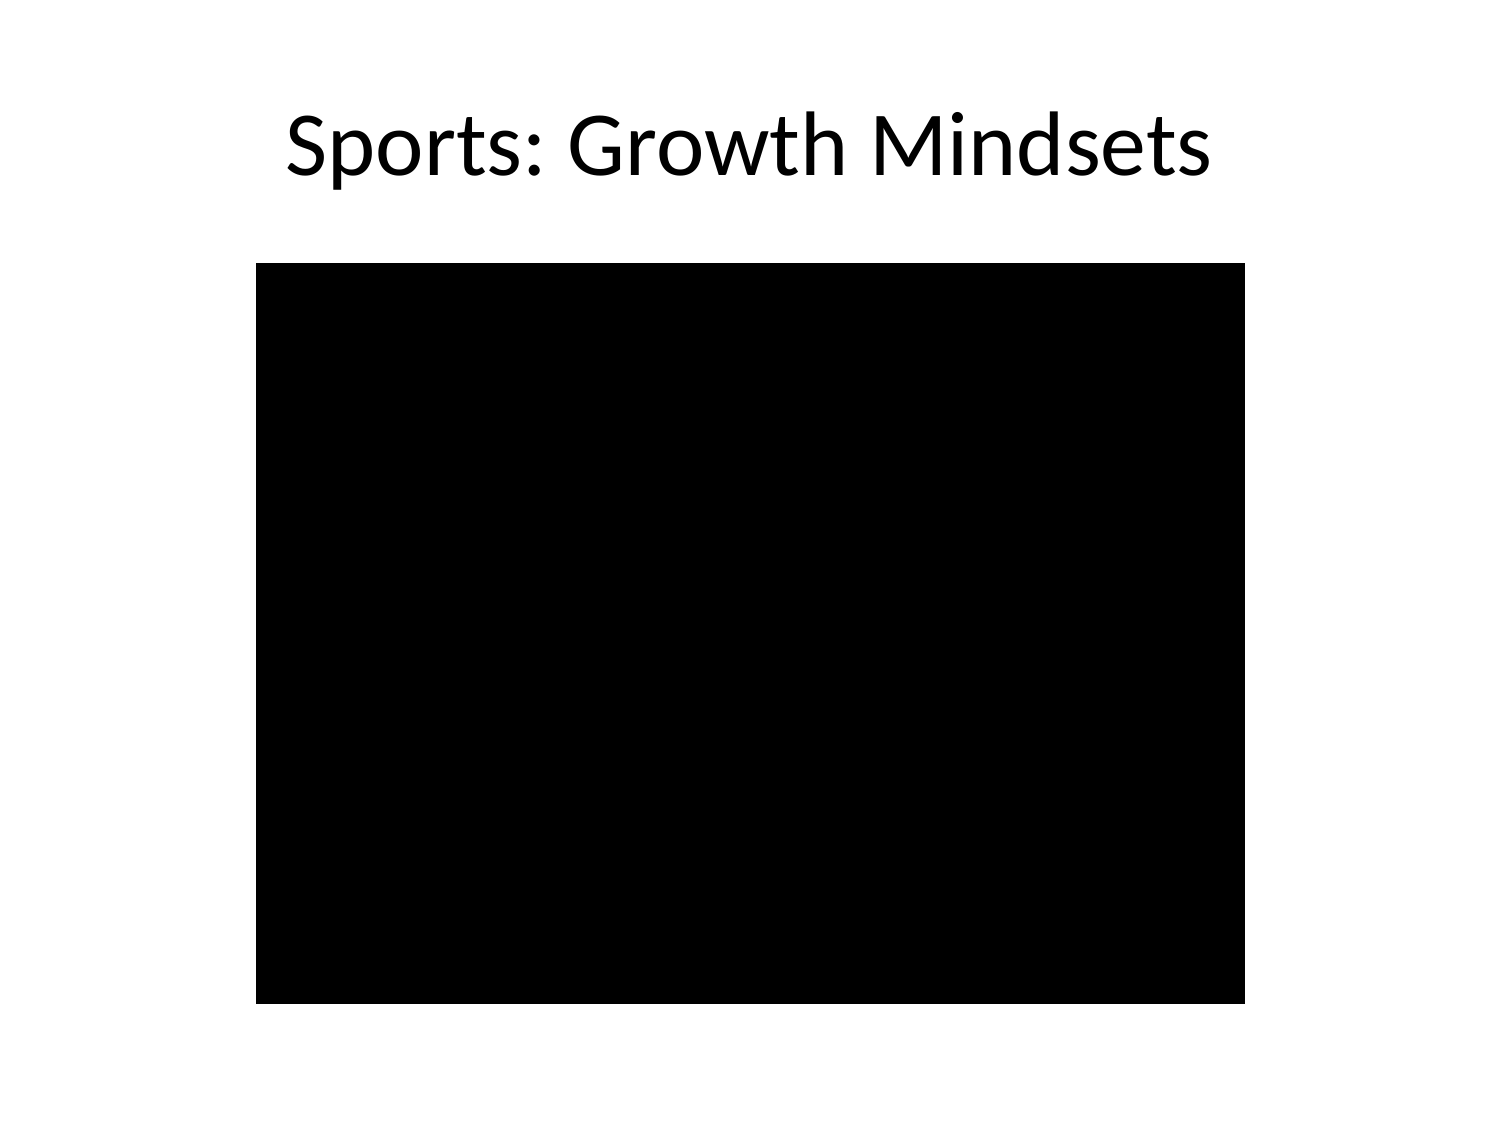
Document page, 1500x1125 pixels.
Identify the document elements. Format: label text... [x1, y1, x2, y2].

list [254, 262, 1246, 1006]
title Sports: Growth Mindsets [75, 45, 1425, 233]
